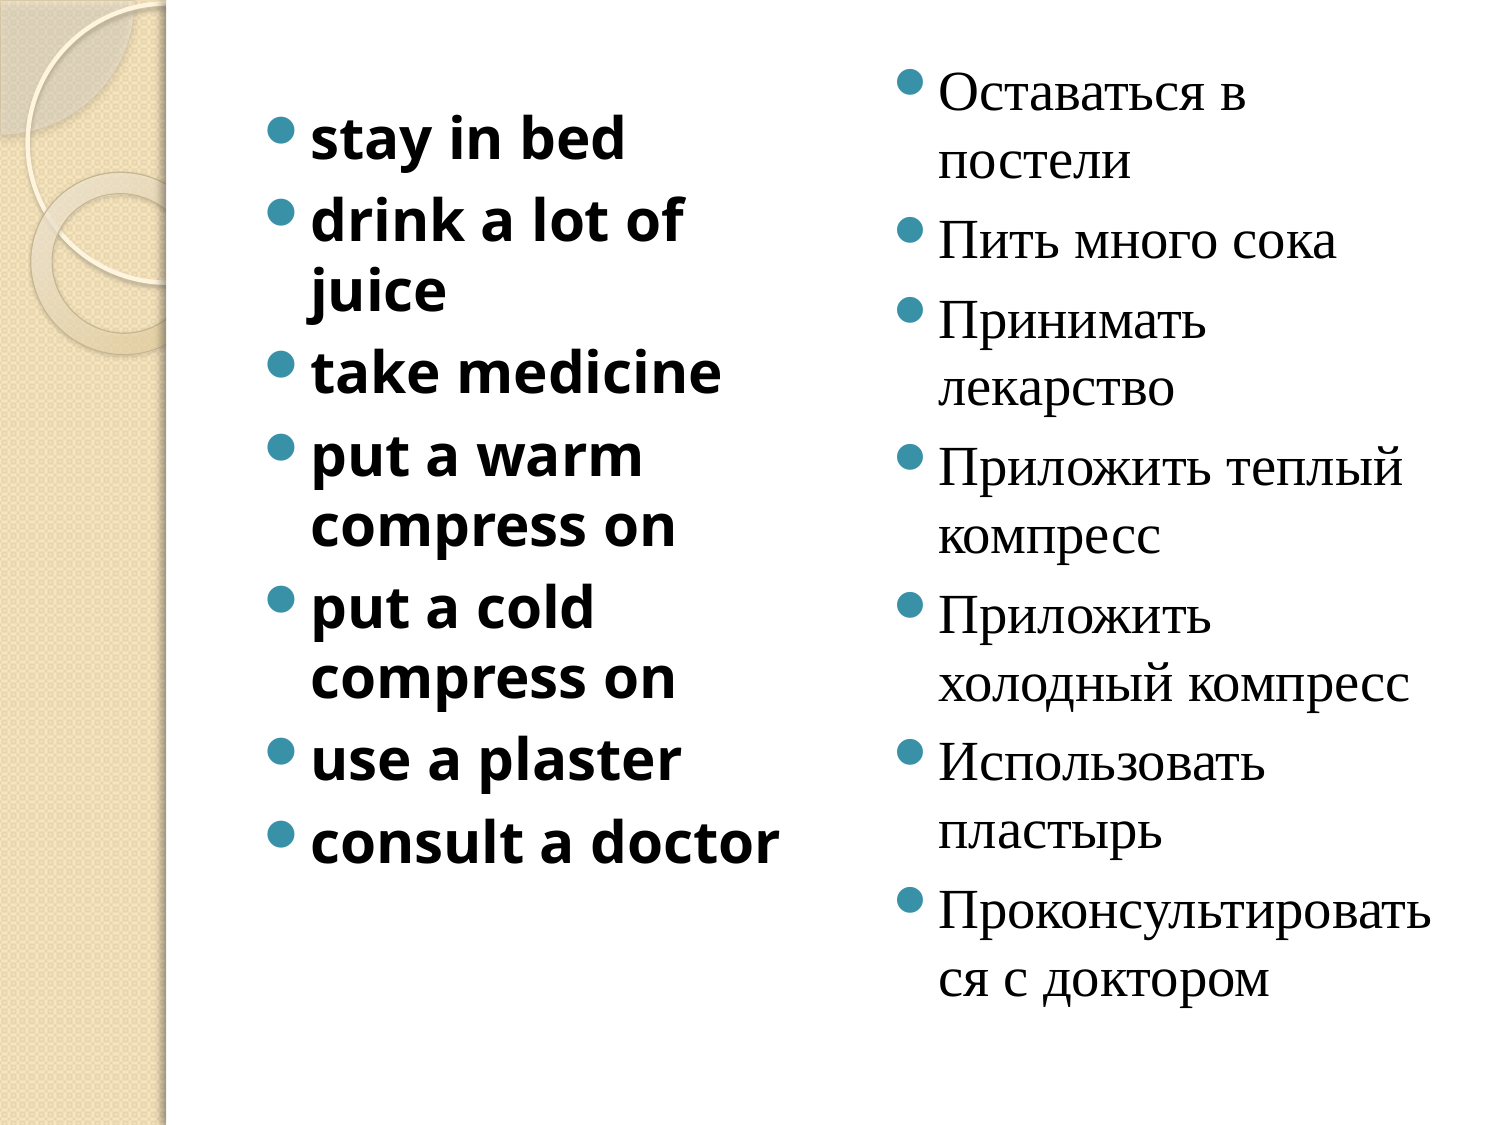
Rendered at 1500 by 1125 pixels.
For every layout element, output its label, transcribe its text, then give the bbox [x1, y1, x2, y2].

list stay in bed drink a lot of juice take medicine put a warm compress on put a cold compress on use a plaster consult a doctor [235, 93, 836, 1015]
list Оставаться в постели Пить много сока Принимать лекарство Приложить теплый компресс Приложить холодный компресс Использовать пластырь Проконсультироваться с доктором [865, 46, 1466, 1015]
